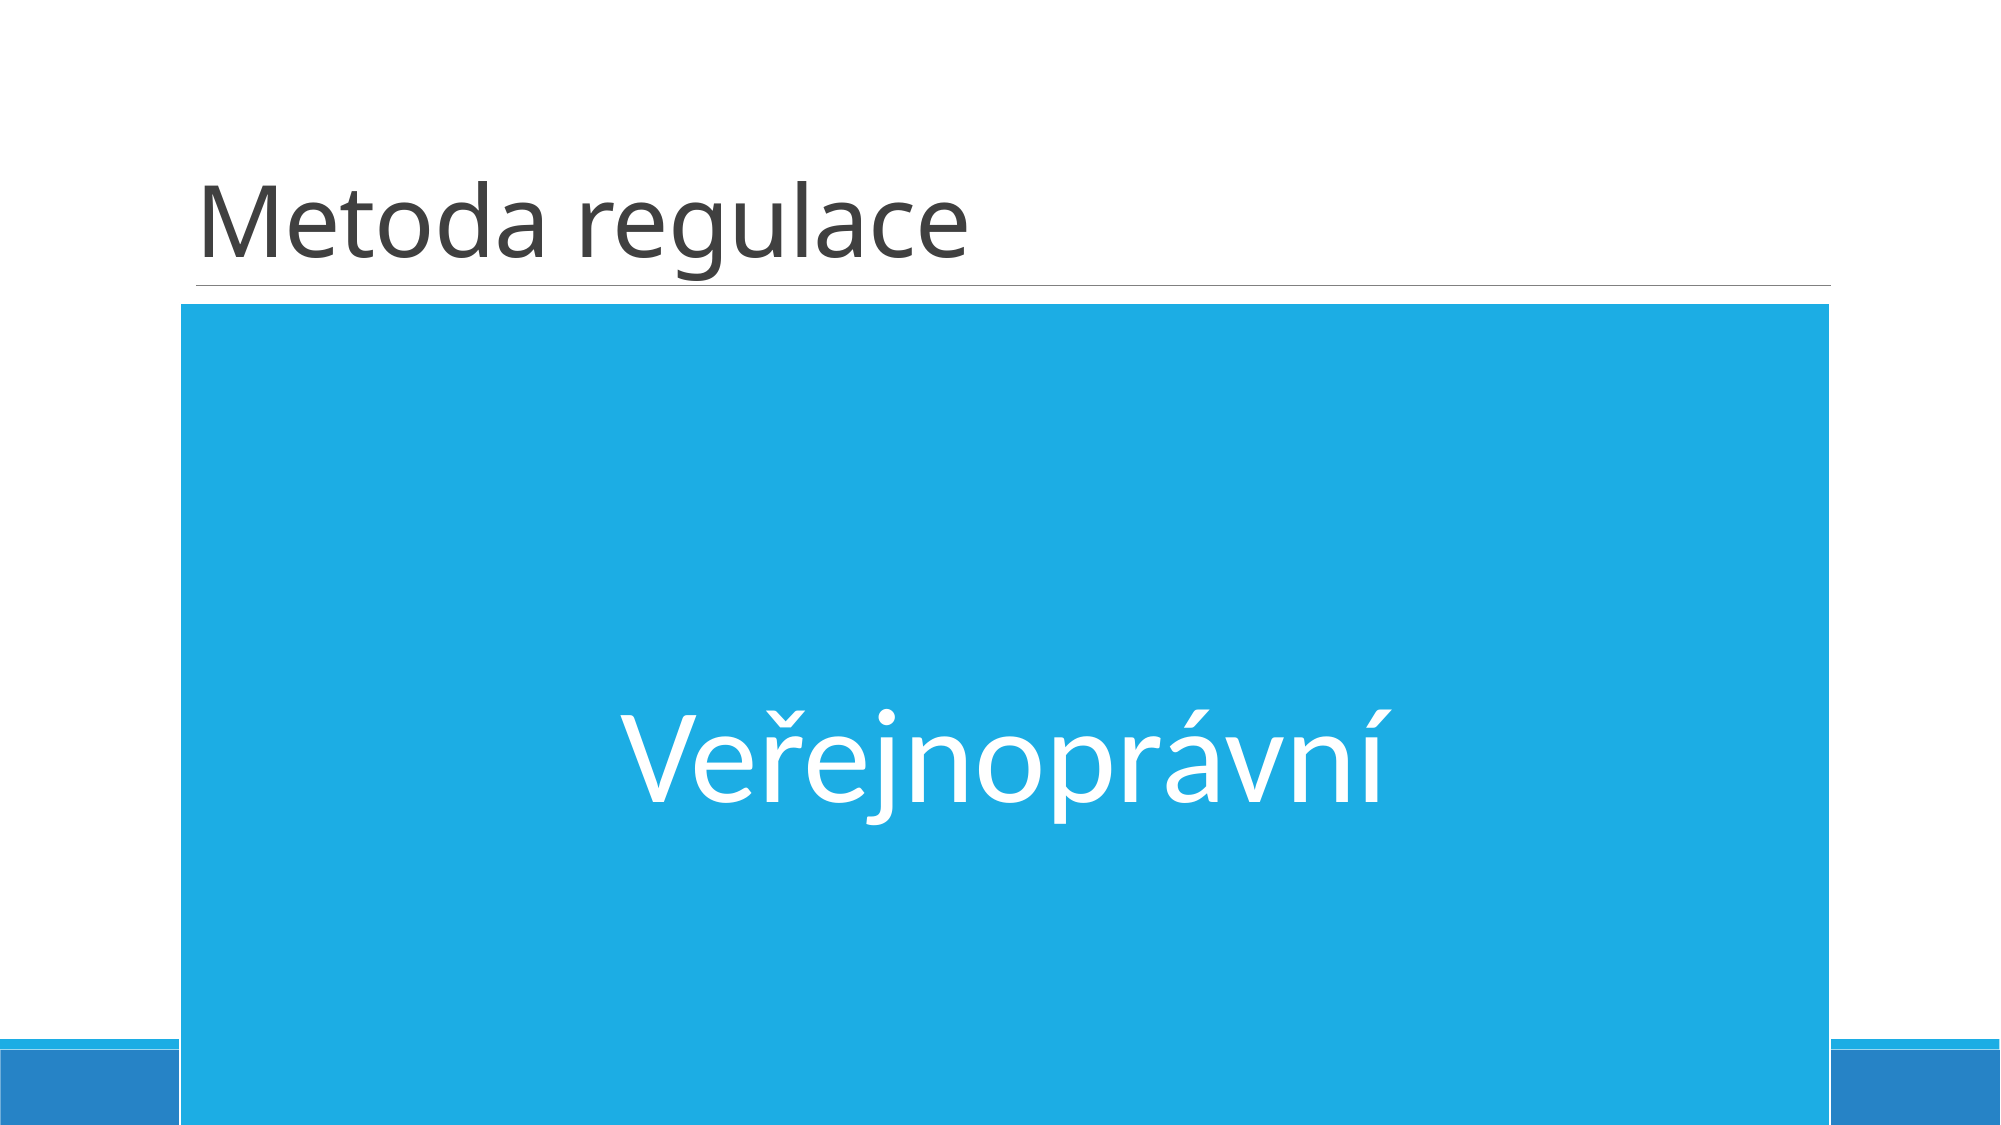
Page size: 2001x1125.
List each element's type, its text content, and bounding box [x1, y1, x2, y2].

title Metoda regulace [180, 47, 1830, 285]
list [179, 302, 1831, 964]
